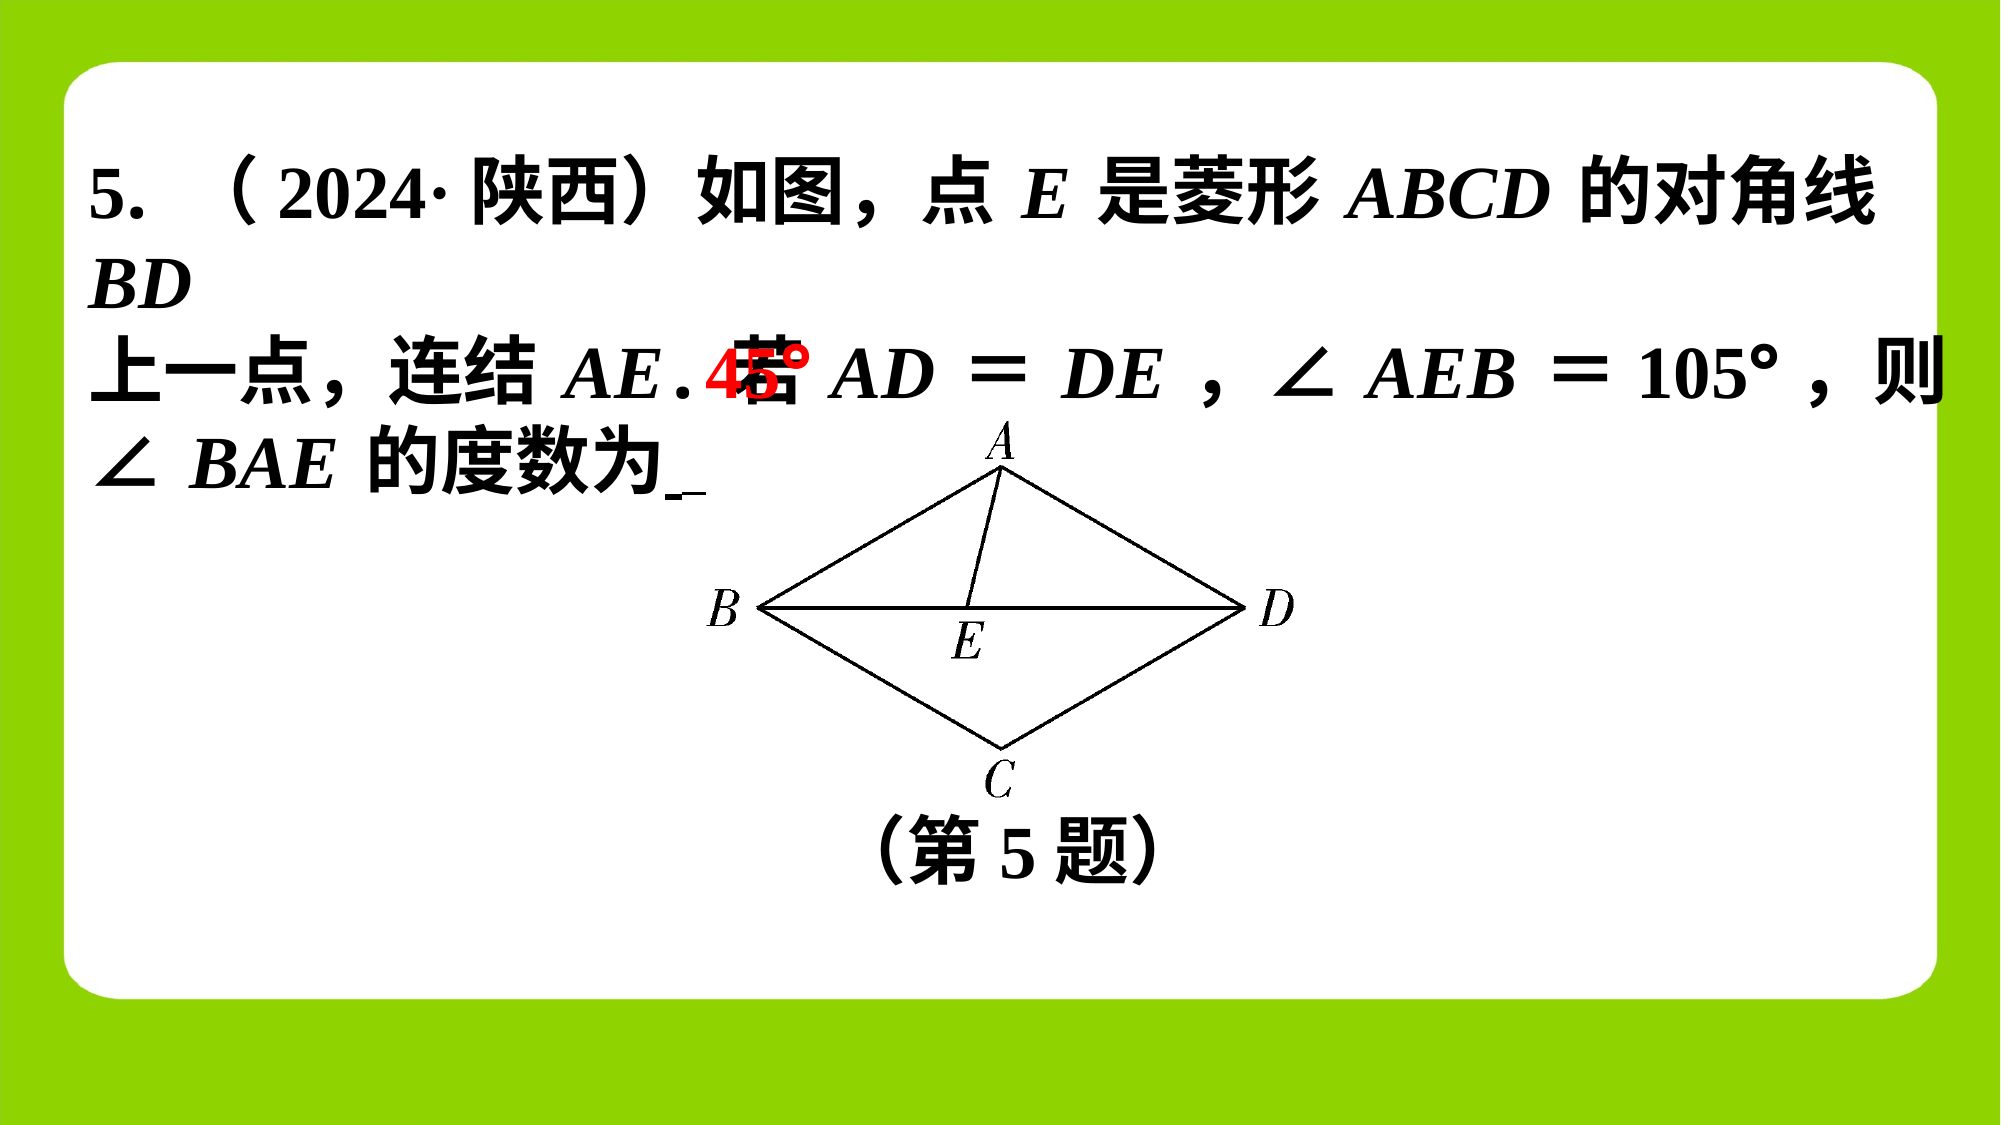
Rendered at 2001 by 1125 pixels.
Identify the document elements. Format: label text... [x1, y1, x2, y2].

text_box 5. （2024·陕西）如图，点E是菱形ABCD的对角线BD 上一点，连结AE. 若AD＝DE，∠AEB＝105°，则 ∠BAE的度数为 ⁠. [88, 143, 1974, 417]
picture [0, 0, 2001, 1125]
text_box 45° [691, 315, 947, 422]
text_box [706, 421, 1294, 895]
